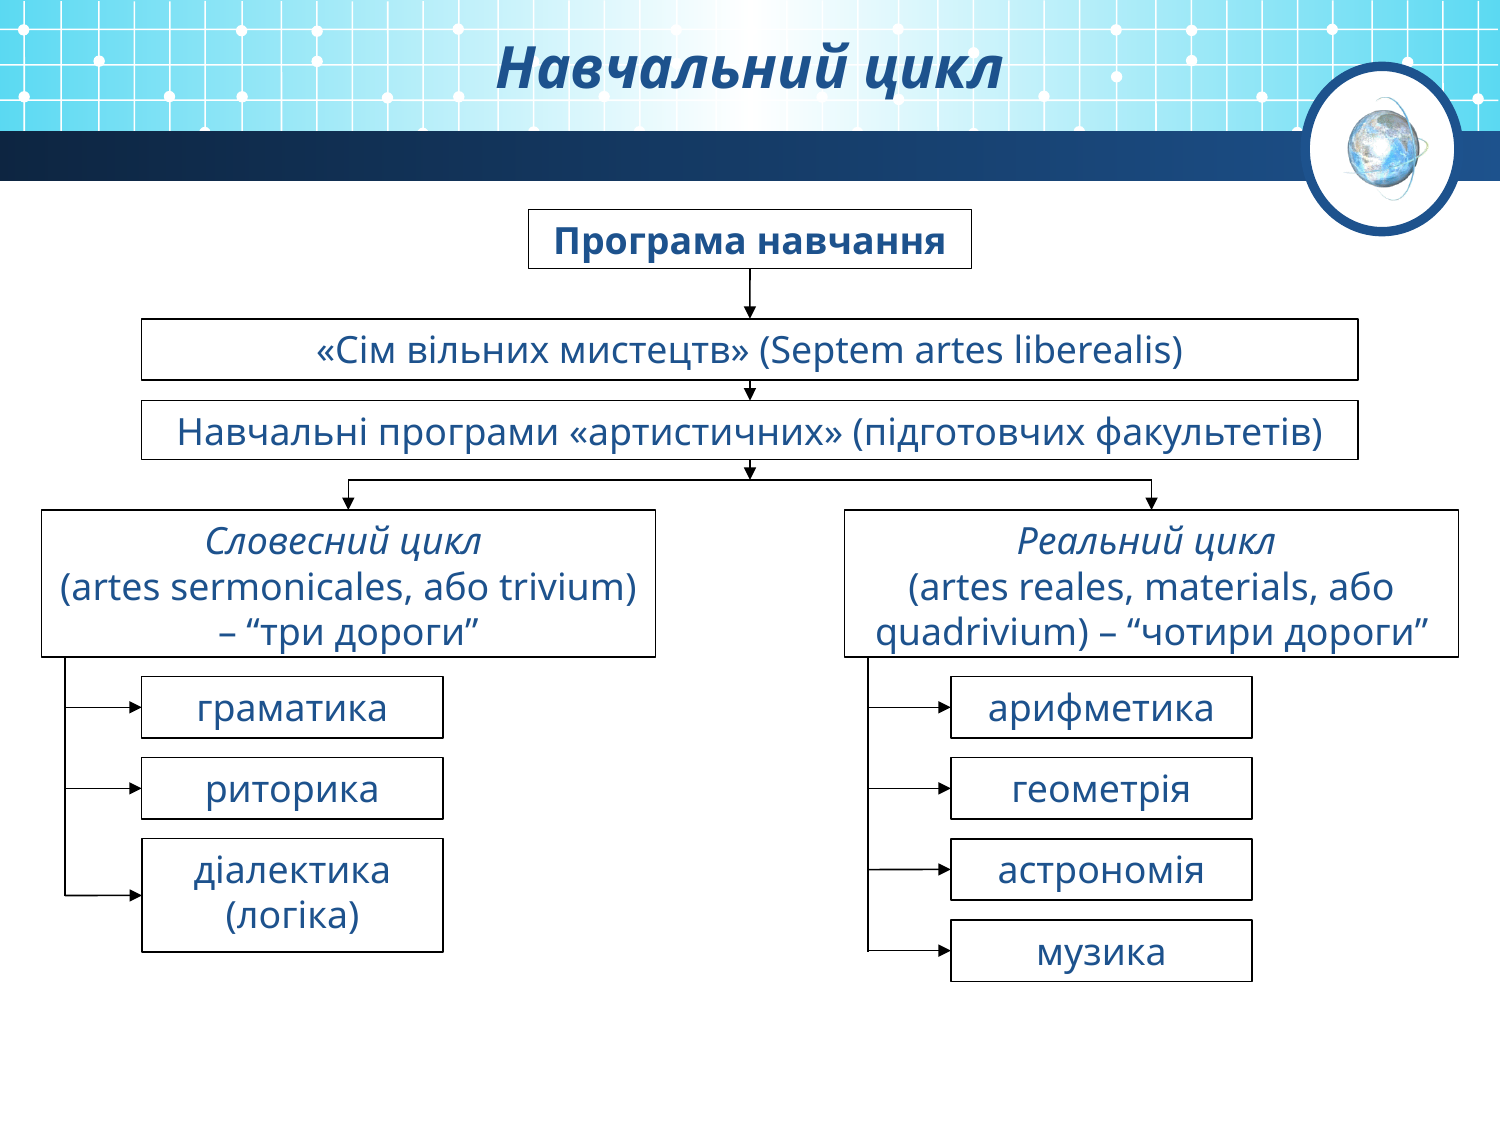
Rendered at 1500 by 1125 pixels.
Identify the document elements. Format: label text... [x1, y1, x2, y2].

title Навчальний цикл [0, 0, 1500, 130]
text_box Навчальні програми «артистичних» (підготовчих факультетів) [141, 400, 1359, 460]
text_box музика [950, 919, 1252, 982]
text_box «Сім вільних мистецтв» (Septem artes liberealis) [141, 318, 1359, 381]
text_box Програма навчання [528, 209, 972, 269]
text_box граматика [141, 676, 443, 739]
text_box риторика [141, 757, 443, 820]
text_box геометрія [950, 757, 1252, 820]
text_box Словесний цикл (artes sermonicales, або trivium) – “три дороги” [41, 510, 656, 657]
text_box Реальний цикл (artes reales, materials, або quadrivium) – “чотири дороги” [844, 510, 1459, 657]
text_box астрономія [950, 838, 1252, 901]
text_box арифметика [950, 676, 1252, 739]
picture [1310, 130, 1454, 226]
text_box діалектика (логіка) [141, 838, 444, 953]
